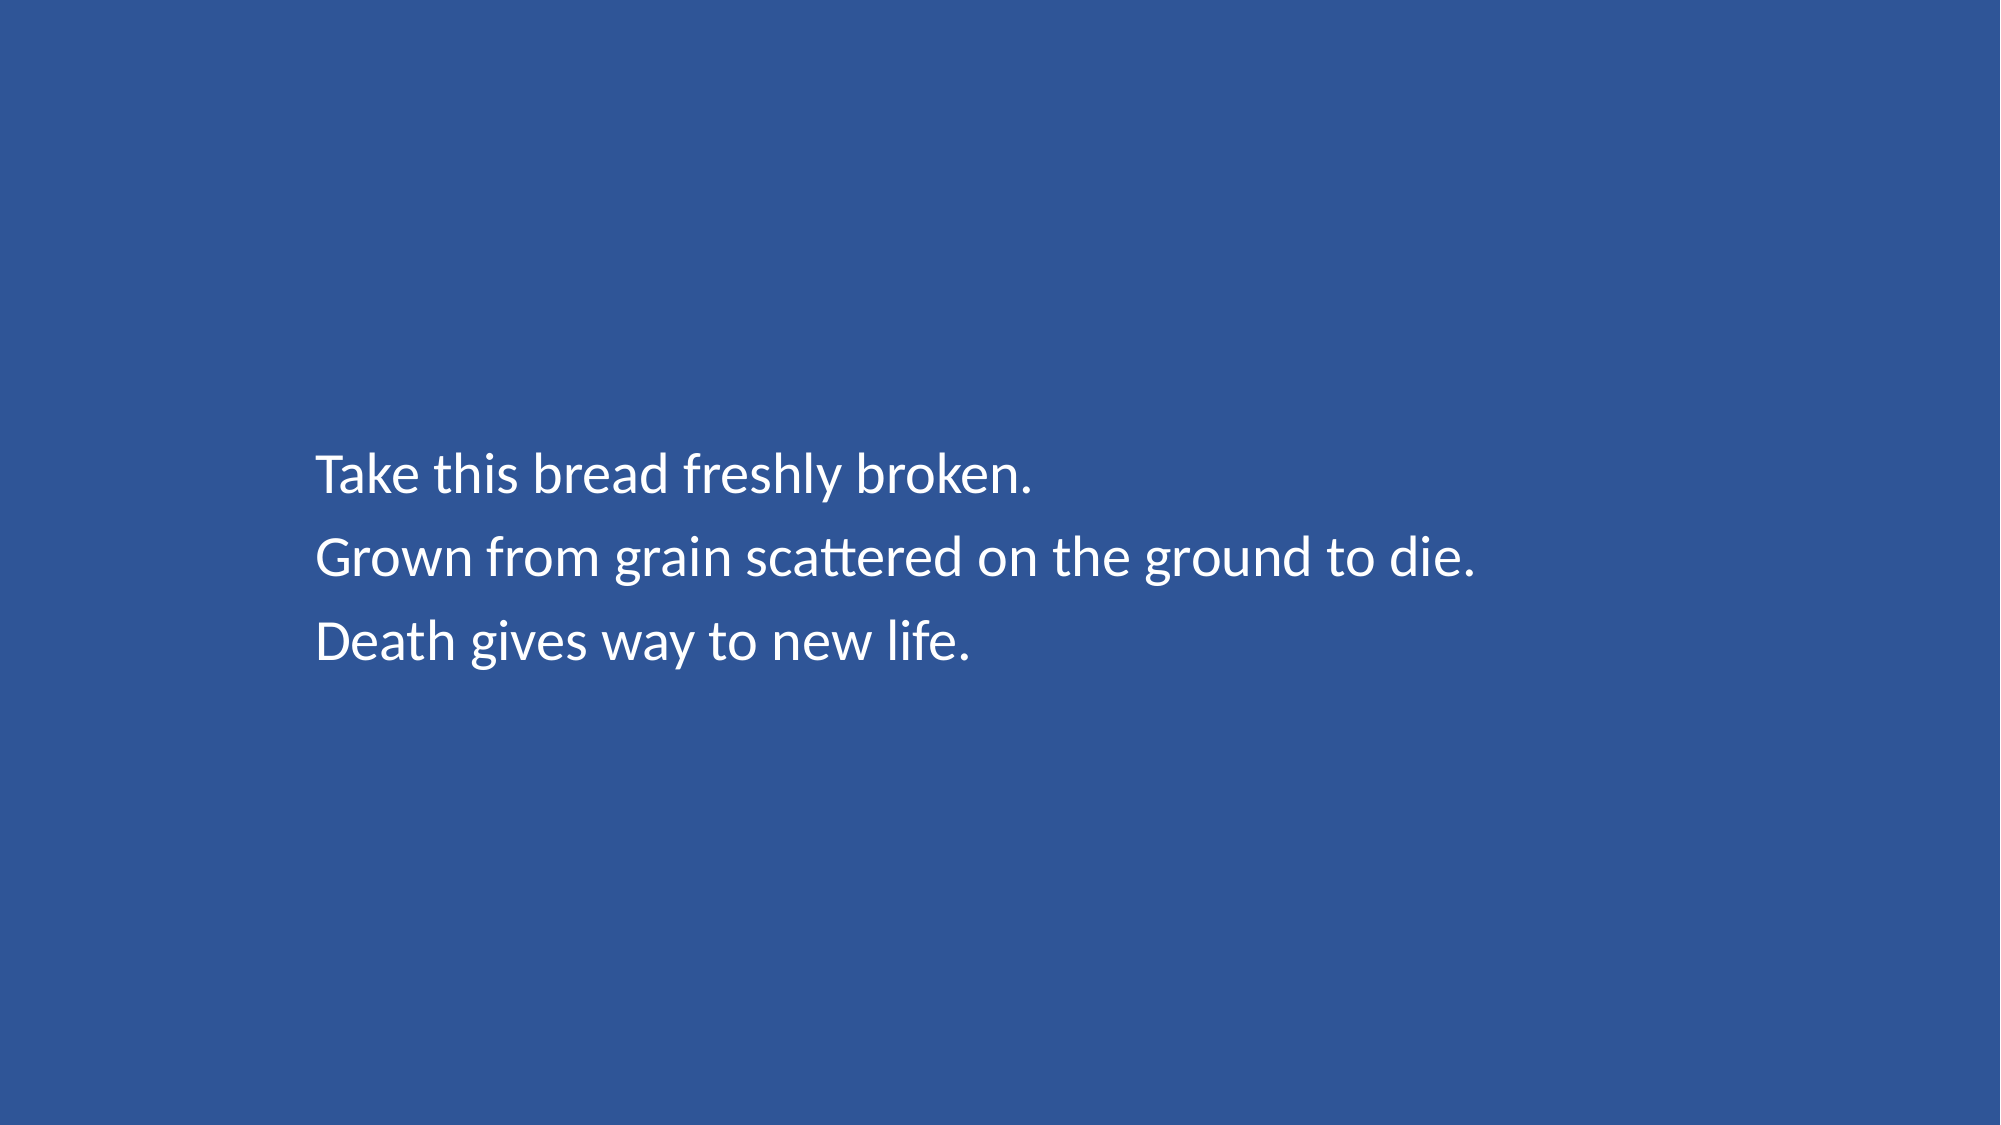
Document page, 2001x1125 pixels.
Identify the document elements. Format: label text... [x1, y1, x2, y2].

list Take this bread freshly broken. Grown from grain scattered on the ground to die. Death gives way to new life. [300, 435, 1700, 690]
